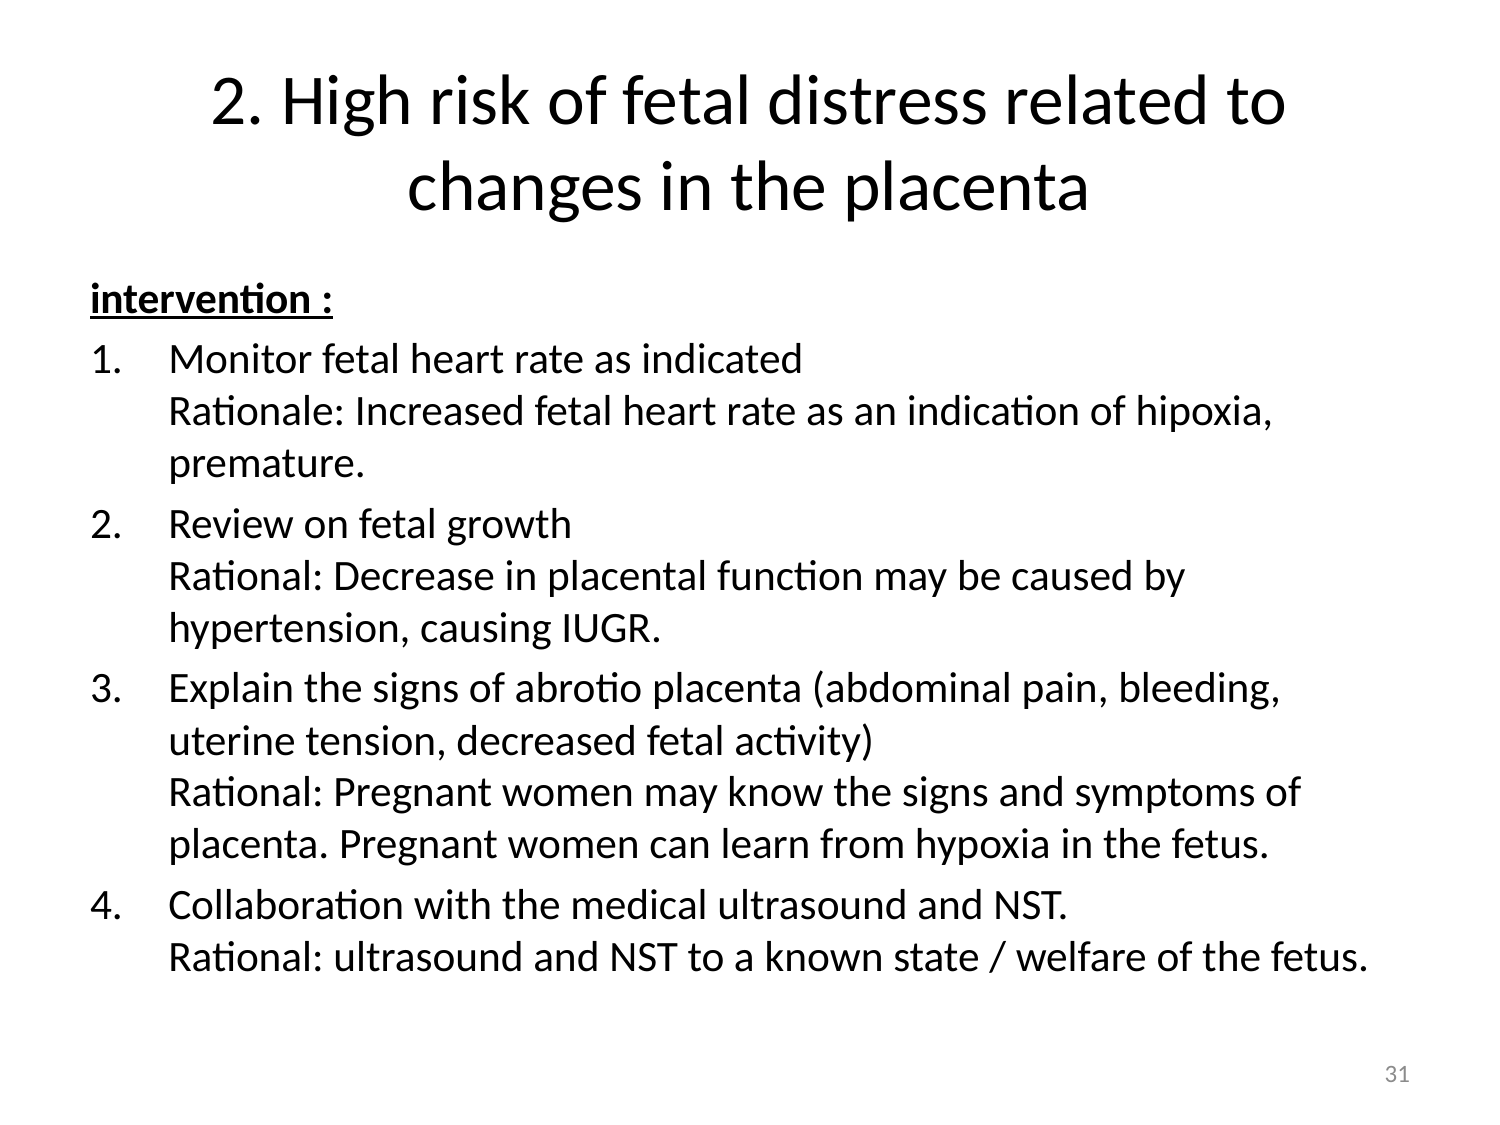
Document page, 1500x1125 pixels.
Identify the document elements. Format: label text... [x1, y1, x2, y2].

title 2. High risk of fetal distress related to changes in the placenta [75, 45, 1425, 233]
list intervention : Monitor fetal heart rate as indicated Rationale: Increased fetal heart rate as an indication of hipoxia, premature. Review on fetal growth Rational: Decrease in placental function may be caused by hypertension, causing IUGR. Explain the signs of abrotio placenta (abdominal pain, bleeding, uterine tension, decreased fetal activity) Rational: Pregnant women may know the signs and symptoms of placenta. Pregnant women can learn from hypoxia in the fetus. Collaboration with the medical ultrasound and NST. Rational: ultrasound and NST to a known state / welfare of the fetus. [75, 262, 1425, 1005]
slide_number 31 [1074, 1042, 1425, 1103]
